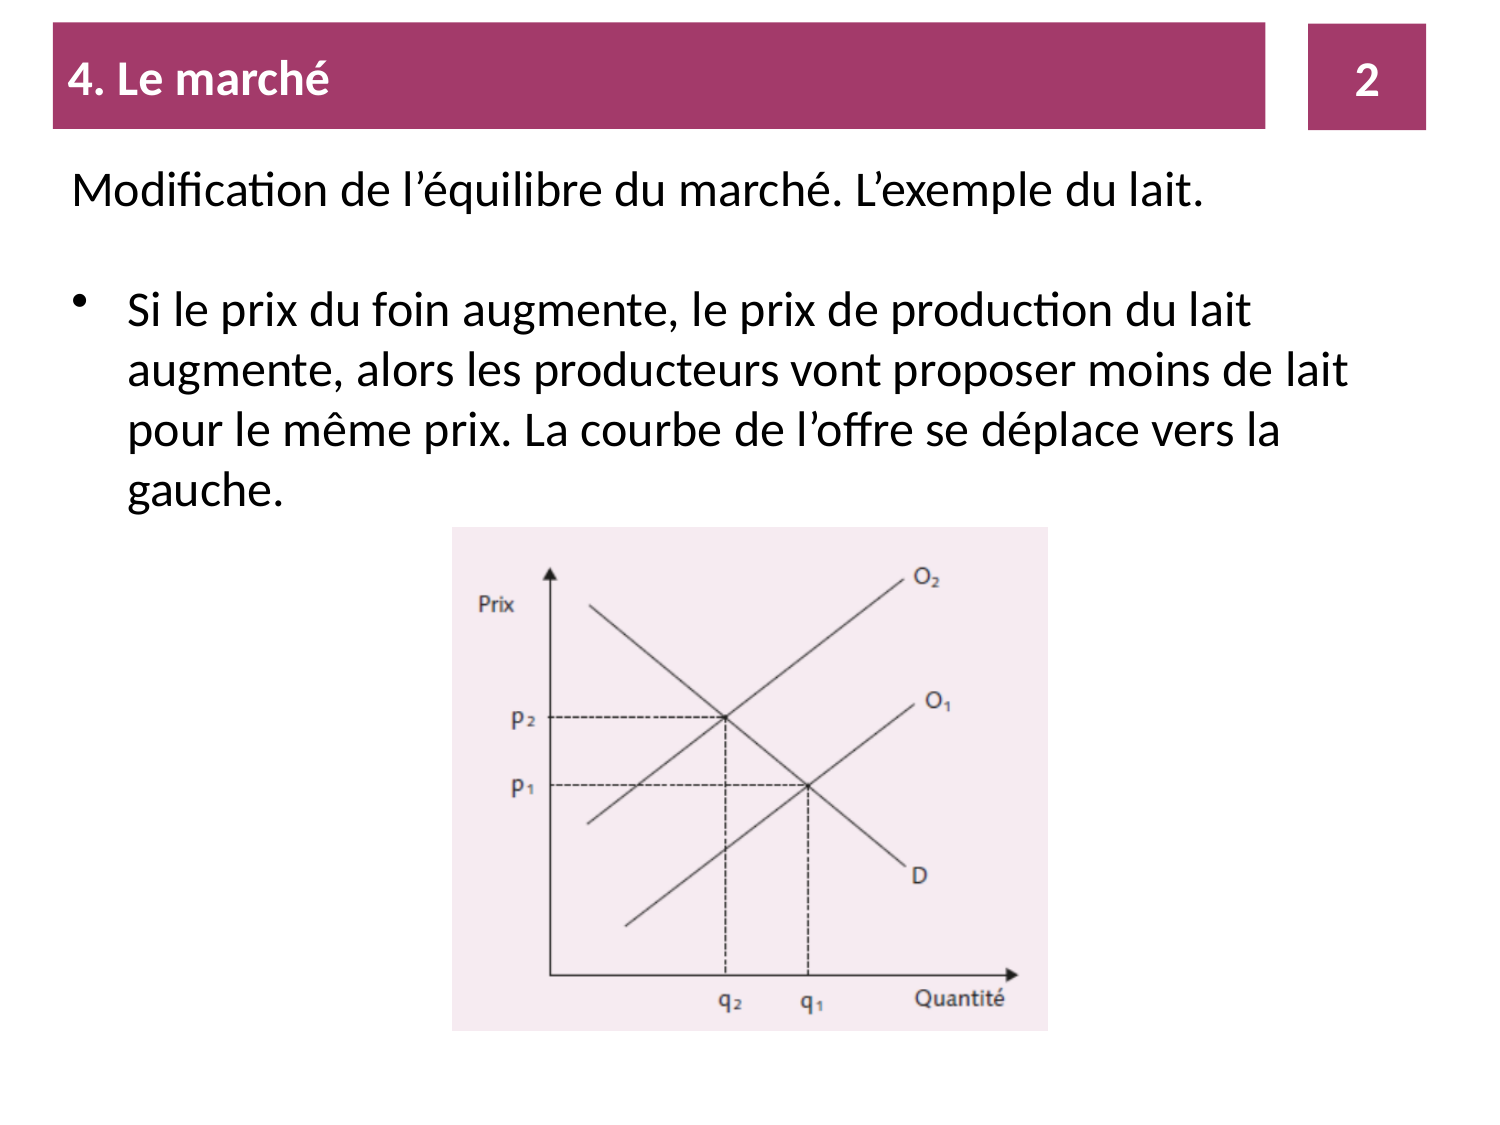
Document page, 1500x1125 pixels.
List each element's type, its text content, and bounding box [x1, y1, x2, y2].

text_box 4. Le marché [52, 22, 1266, 129]
text_box Modification de l’équilibre du marché. L’exemple du lait. Si le prix du foin augmente, le prix de production du lait augmente, alors les producteurs vont proposer moins de lait pour le même prix. La courbe de l’offre se déplace vers la gauche. [56, 148, 1418, 524]
picture [452, 527, 1048, 1031]
text_box 2 [1308, 23, 1427, 131]
